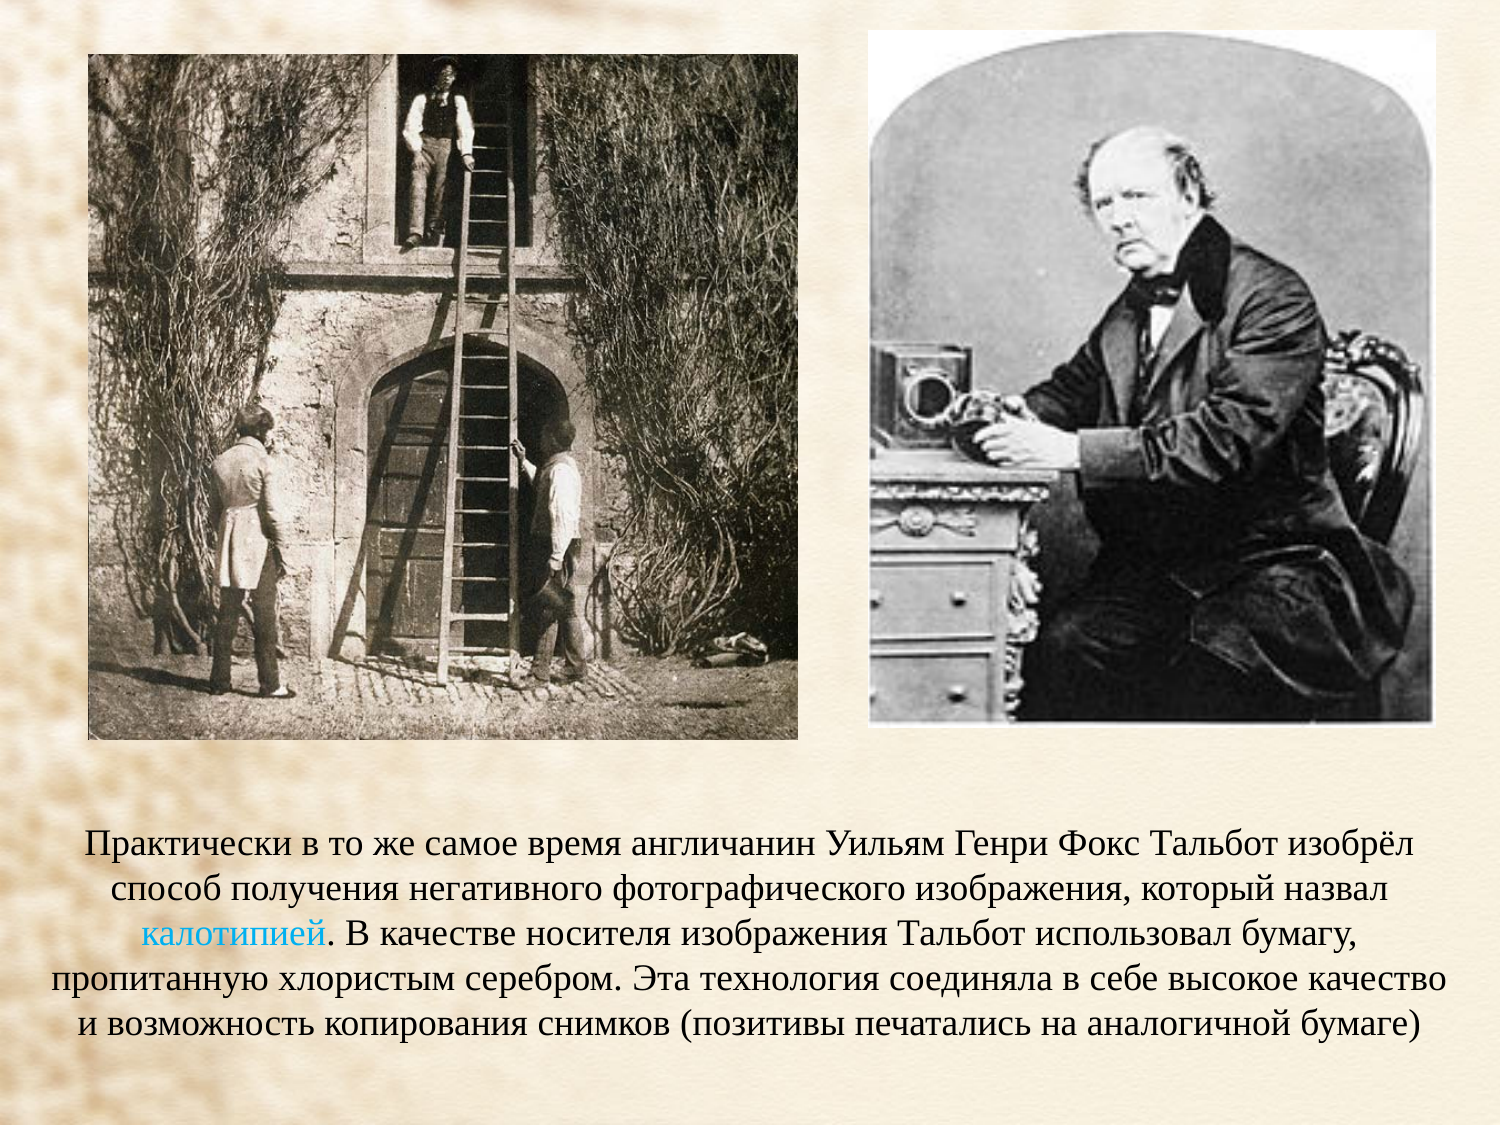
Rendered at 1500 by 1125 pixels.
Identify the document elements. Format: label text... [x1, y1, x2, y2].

picture [0, 0, 1500, 1125]
text_box Практически в то же самое время англичанин Уильям Генри Фокс Тальбот изобрёл способ получения негативного фотографического изображения, который назвал калотипией. В качестве носителя изображения Тальбот использовал бумагу, пропитанную хлористым серебром. Эта технология соединяла в себе высокое качество и возможность копирования снимков (позитивы печатались на аналогичной бумаге) [29, 810, 1471, 1051]
